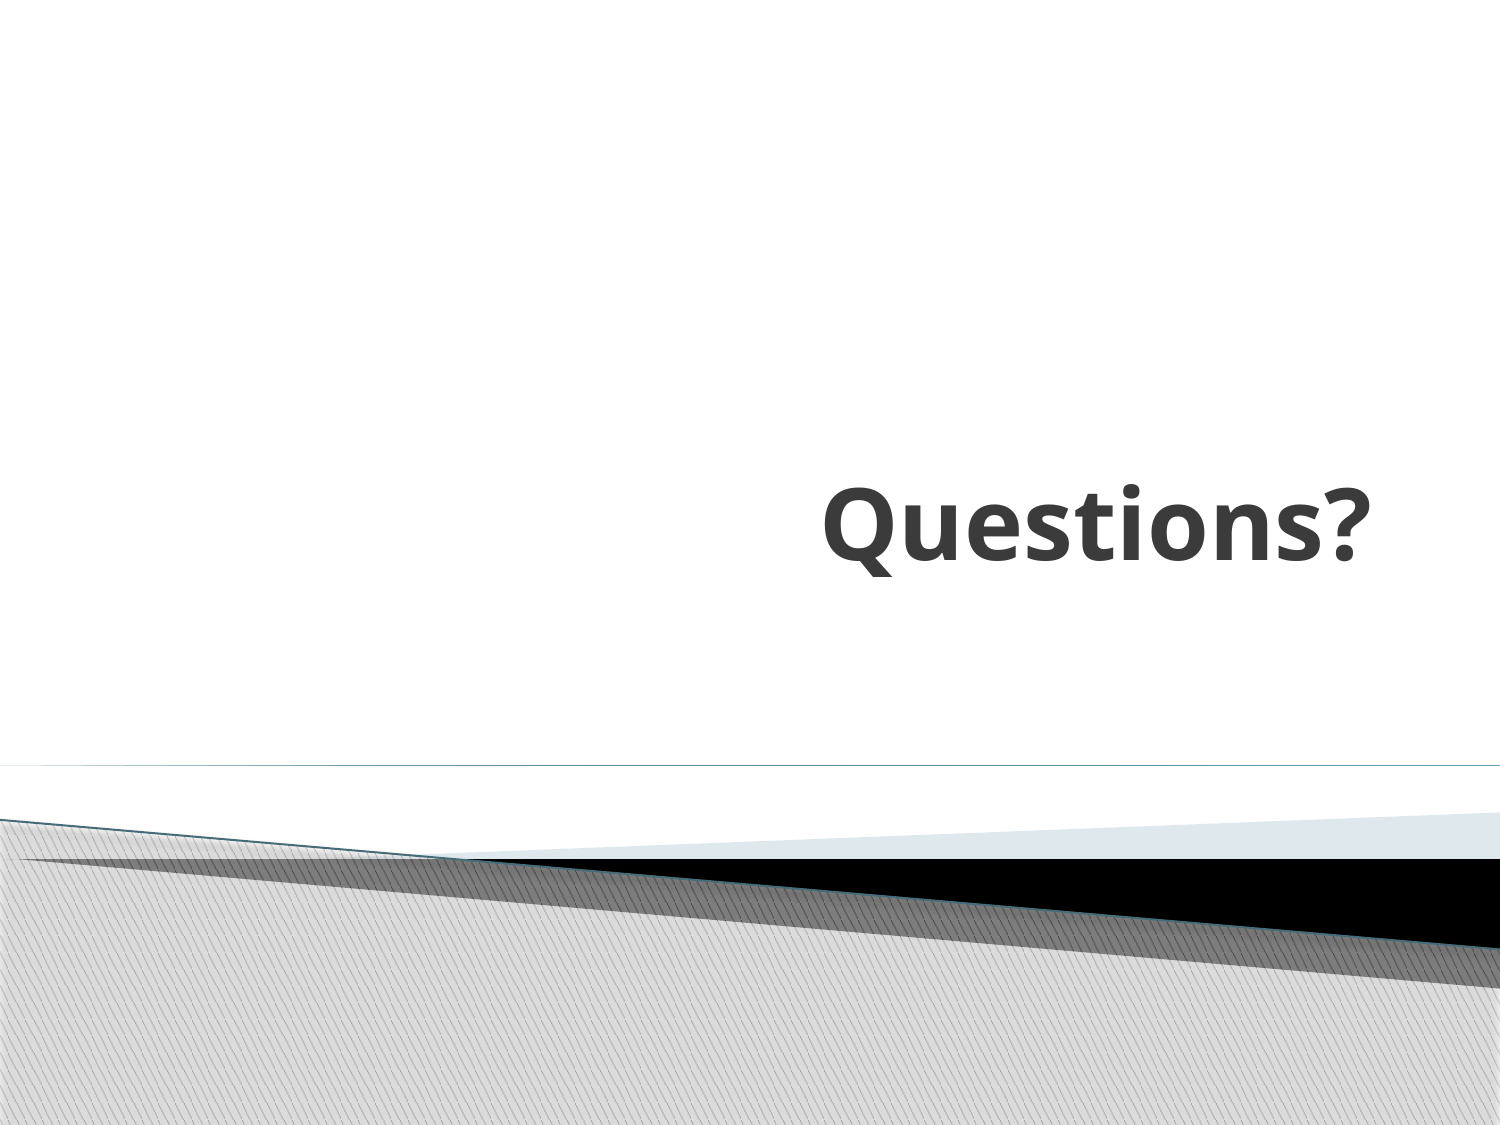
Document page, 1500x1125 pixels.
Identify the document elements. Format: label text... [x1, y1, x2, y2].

picture [5, 859, 1500, 989]
title Questions? [112, 287, 1388, 588]
